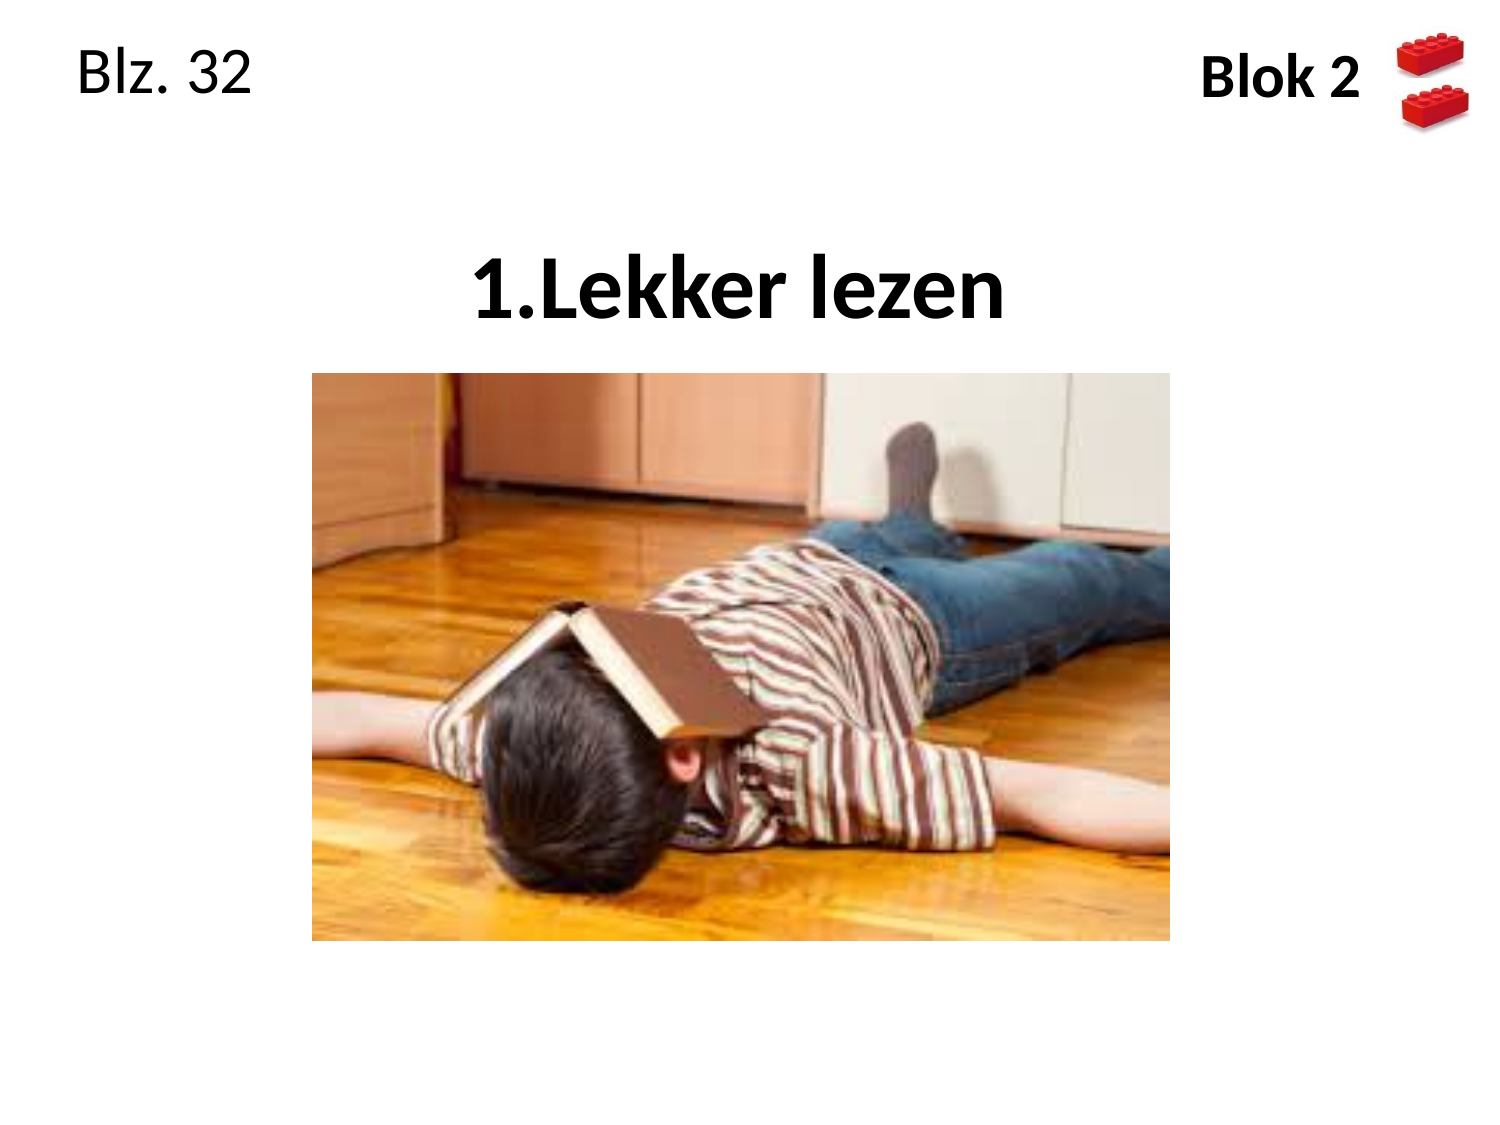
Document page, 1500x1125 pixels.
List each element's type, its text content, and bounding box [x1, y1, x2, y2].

picture [312, 373, 1170, 941]
picture [1387, 26, 1477, 137]
subtitle Blz. 32 [17, 19, 313, 110]
text_box Blok 2 [1104, 27, 1386, 119]
title 1.Lekker lezen [100, 160, 1376, 402]
